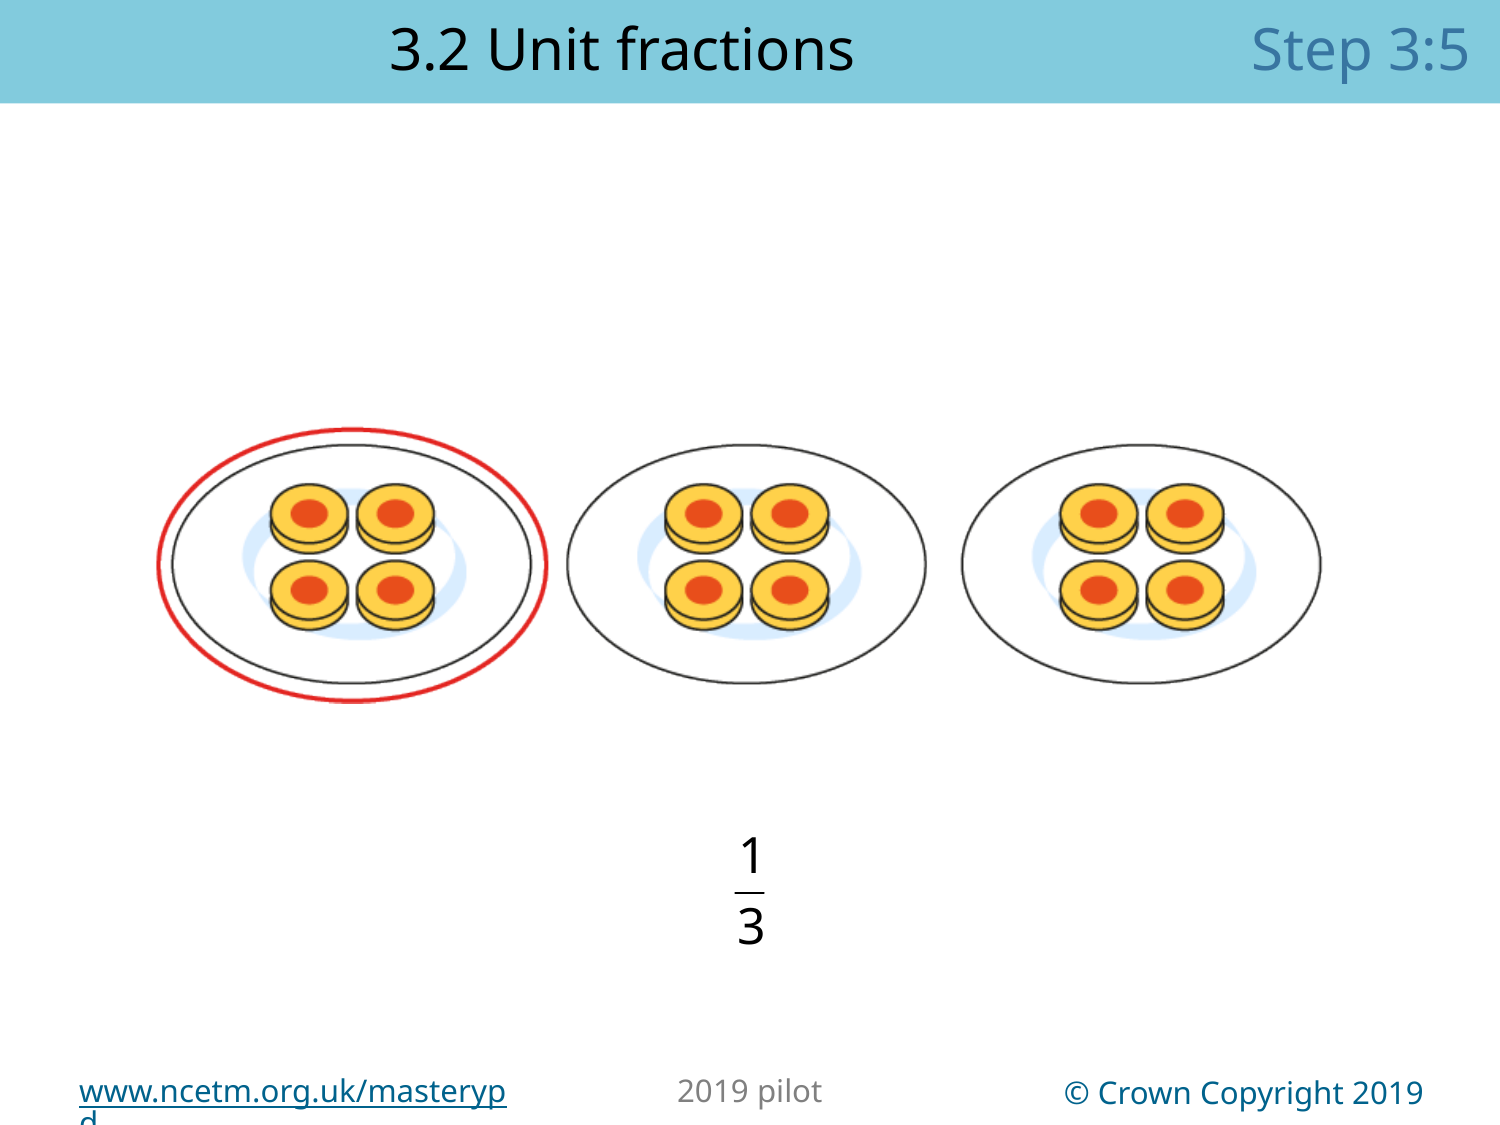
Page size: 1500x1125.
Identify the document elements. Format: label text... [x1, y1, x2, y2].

picture [101, 420, 1399, 705]
list 3.2 Unit fractions Step 3:5 [0, 0, 1500, 104]
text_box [731, 830, 769, 952]
